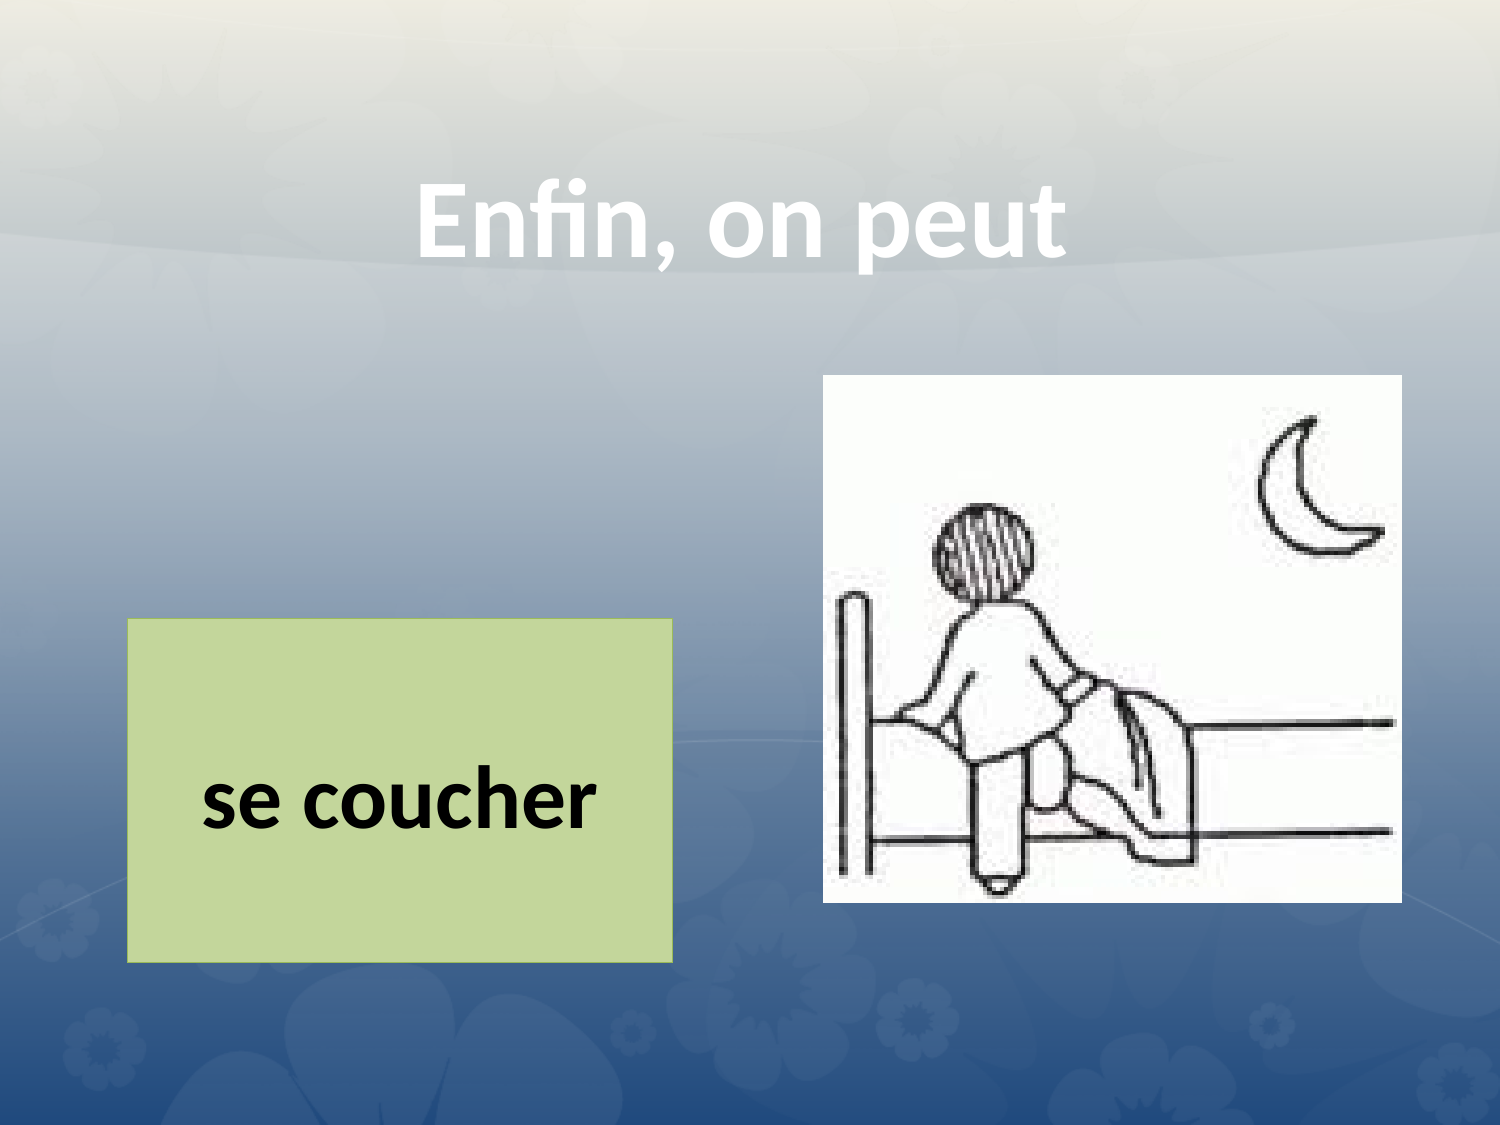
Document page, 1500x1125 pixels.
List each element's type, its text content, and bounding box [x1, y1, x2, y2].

subtitle se coucher [127, 618, 673, 963]
title Enfin, on peut [132, 88, 1377, 291]
picture [0, 0, 1500, 1125]
